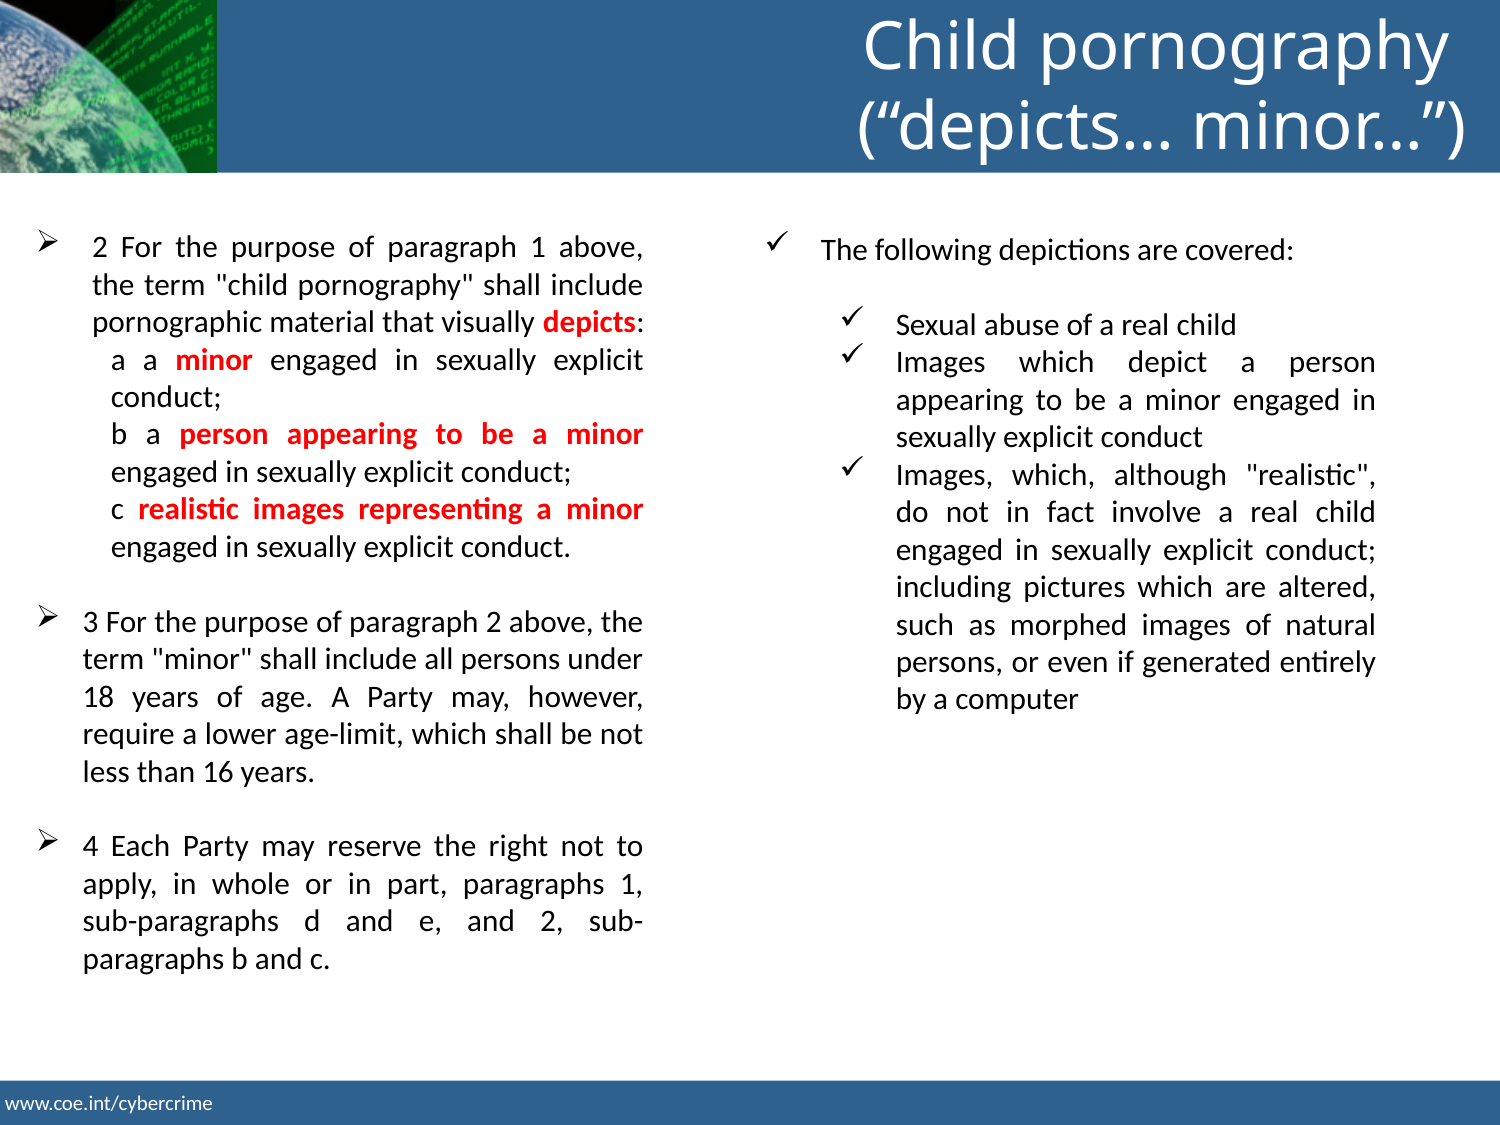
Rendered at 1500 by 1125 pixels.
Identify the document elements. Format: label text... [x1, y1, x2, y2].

text_box The following depictions are covered: Sexual abuse of a real child Images which depict a person appearing to be a minor engaged in sexually explicit conduct Images, which, although "realistic", do not in fact involve a real child engaged in sexually explicit conduct; including pictures which are altered, such as morphed images of natural persons, or even if generated entirely by a computer [749, 221, 1392, 724]
picture [0, 0, 217, 173]
text_box 2 For the purpose of paragraph 1 above, the term "child pornography" shall include pornographic material that visually depicts: a a minor engaged in sexually explicit conduct; b a person appearing to be a minor engaged in sexually explicit conduct; c realistic images representing a minor engaged in sexually explicit conduct. 3 For the purpose of paragraph 2 above, the term "minor" shall include all persons under 18 years of age. A Party may, however, require a lower age-limit, which shall be not less than 16 years. 4 Each Party may reserve the right not to apply, in whole or in part, paragraphs 1, sub-paragraphs d and e, and 2, sub-paragraphs b and c. [21, 219, 660, 983]
text_box Child pornography (“depicts… minor…”) [230, 0, 1483, 171]
